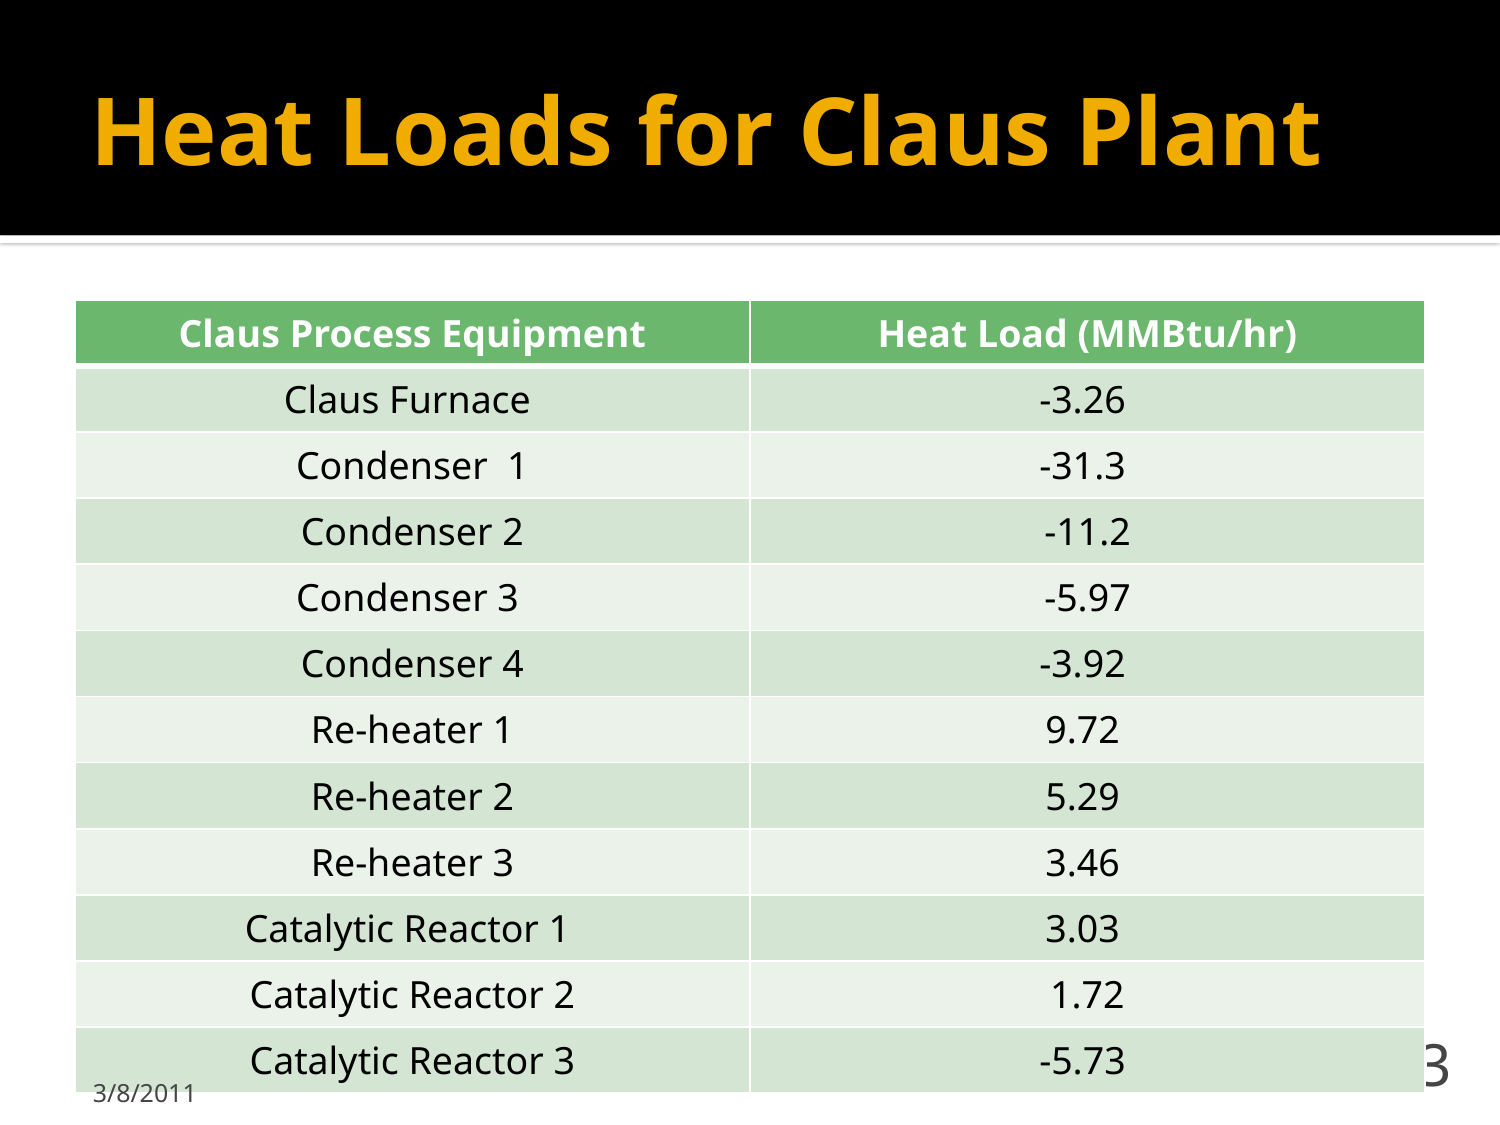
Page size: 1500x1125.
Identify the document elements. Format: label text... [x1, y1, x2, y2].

table_cell -5.97 [751, 565, 1424, 630]
table_cell -31.3 [751, 433, 1424, 497]
table_cell Re-heater 2 [76, 763, 749, 828]
table_cell Catalytic Reactor 1 [76, 896, 749, 960]
table_cell Condenser 4 [76, 631, 749, 696]
table_cell Condenser 2 [76, 499, 749, 563]
table_cell Condenser 1 [76, 433, 749, 497]
table_cell 3.46 [751, 830, 1424, 894]
title Heat Loads for Claus Plant [75, 25, 1425, 231]
table_cell Re-heater 1 [76, 697, 749, 762]
table_cell 5.29 [751, 763, 1424, 828]
table_cell 9.72 [751, 697, 1424, 762]
table_cell -3.92 [751, 631, 1424, 696]
table_cell 3.03 [751, 896, 1424, 960]
table_cell Claus Furnace [76, 369, 749, 431]
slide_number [75, 1062, 425, 1108]
slide_number 13 [1345, 1062, 1467, 1108]
table_cell -5.73 [751, 1028, 1424, 1092]
table_cell -11.2 [751, 499, 1424, 563]
table_cell 1.72 [751, 962, 1424, 1026]
table_header Claus Process Equipment [76, 301, 749, 363]
table_cell Re-heater 3 [76, 830, 749, 894]
table_cell Catalytic Reactor 2 [76, 962, 749, 1026]
table_header Heat Load (MMBtu/hr) [751, 301, 1424, 363]
table_cell Condenser 3 [76, 565, 749, 630]
table_cell Catalytic Reactor 3 [76, 1028, 749, 1092]
table_cell -3.26 [751, 369, 1424, 431]
